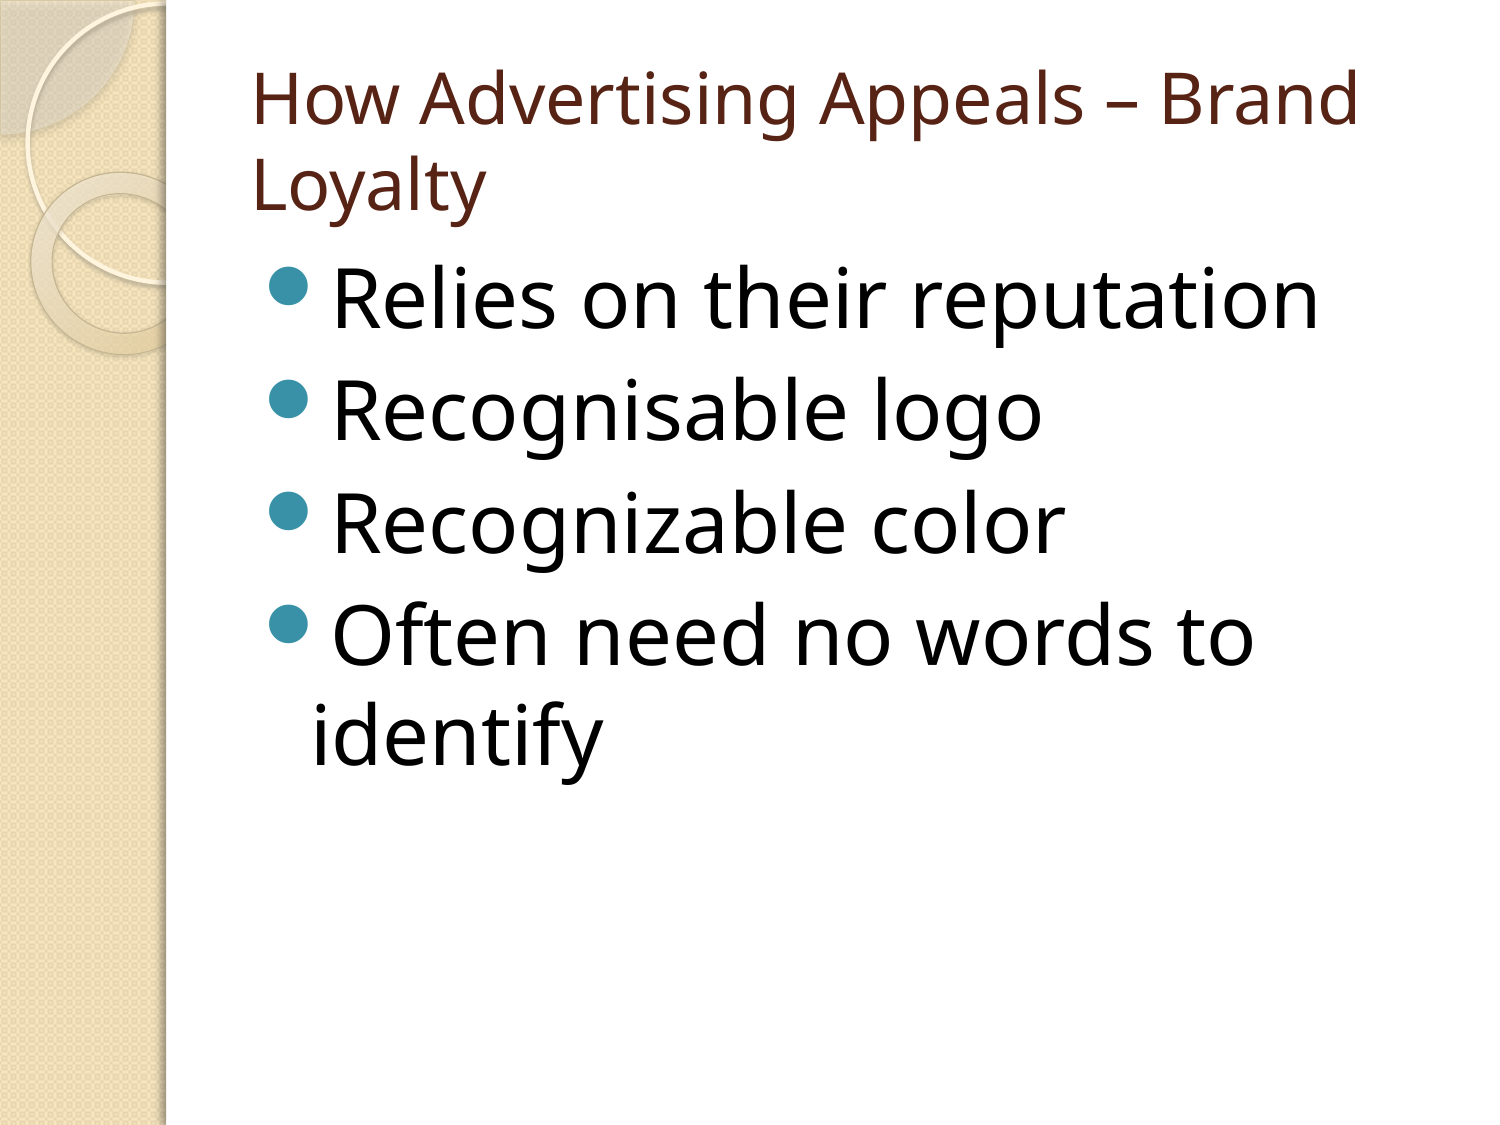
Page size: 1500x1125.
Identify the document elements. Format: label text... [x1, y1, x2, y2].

title How Advertising Appeals – Brand Loyalty [235, 45, 1466, 233]
list Relies on their reputation Recognisable logo Recognizable color Often need no words to identify [235, 237, 1466, 1025]
